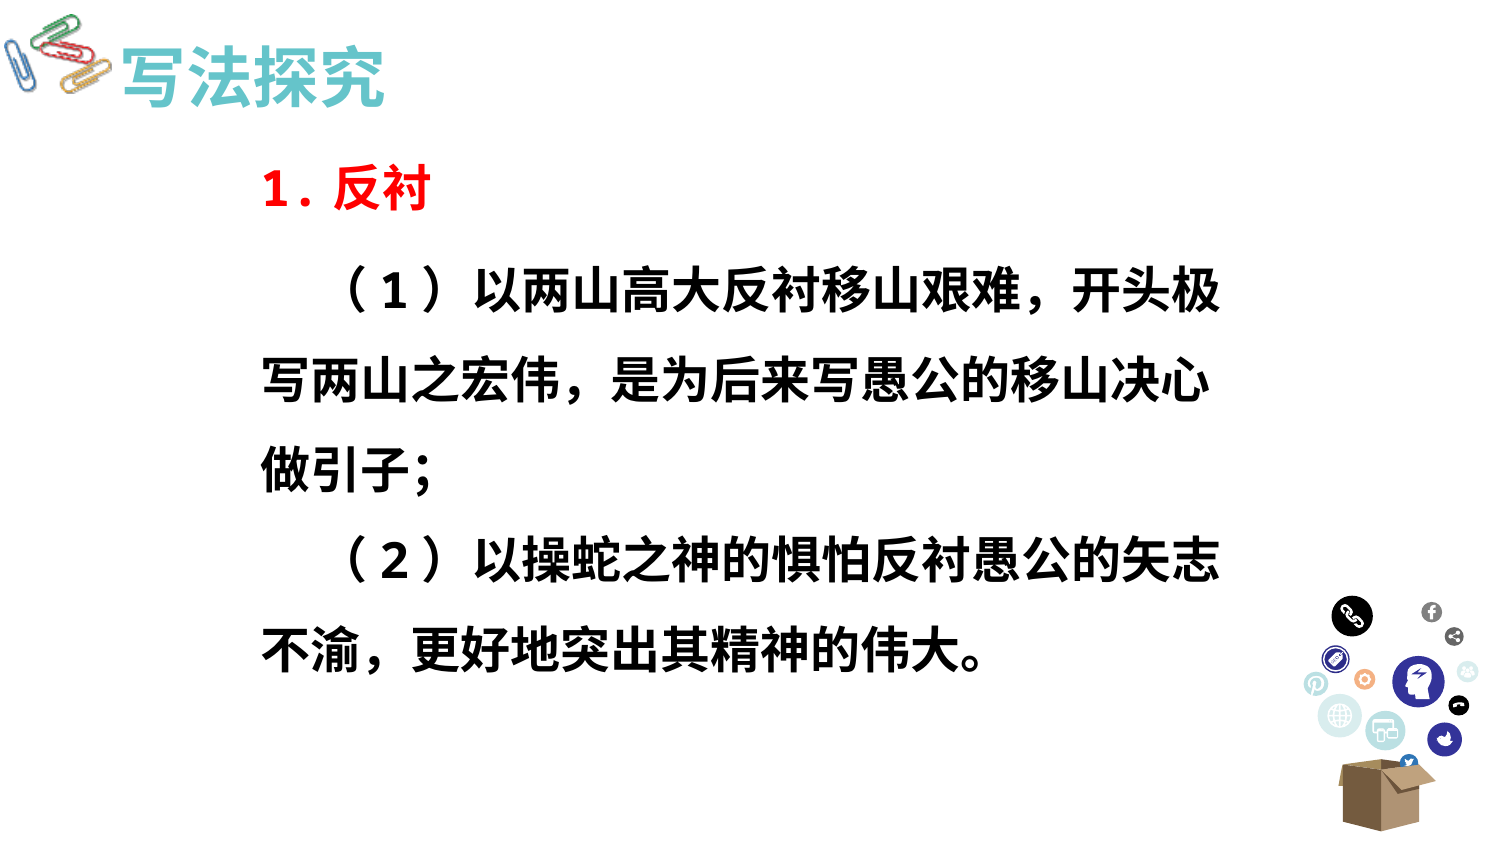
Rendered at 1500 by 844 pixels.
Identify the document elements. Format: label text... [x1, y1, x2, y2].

text_box （1）以两山高大反衬移山艰难，开头极写两山之宏伟，是为后来写愚公的移山决心做引子； （2）以操蛇之神的惧怕反衬愚公的矢志不渝，更好地突出其精神的伟大。 [245, 221, 1238, 686]
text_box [1303, 595, 1479, 832]
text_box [4, 14, 422, 124]
text_box 1.反衬 [245, 149, 468, 221]
